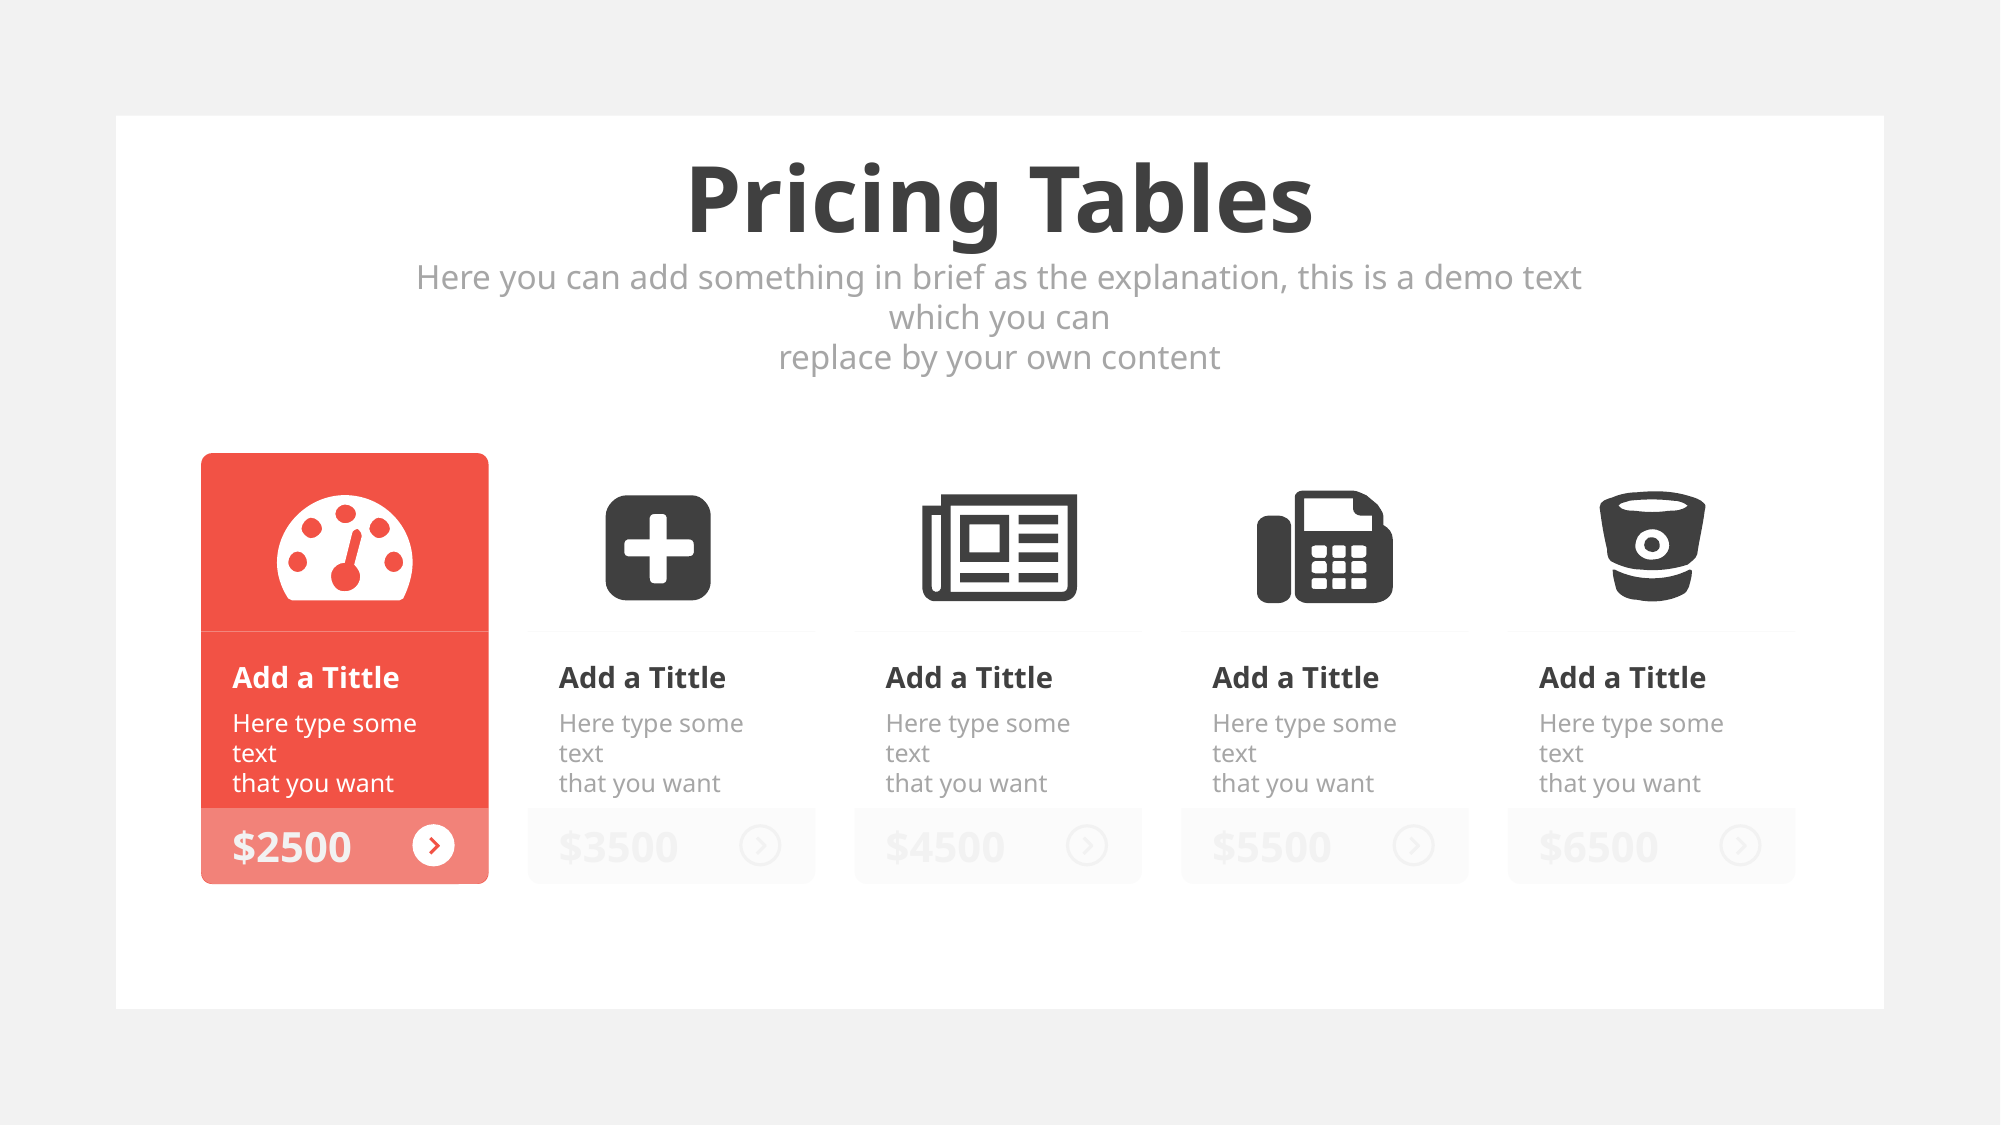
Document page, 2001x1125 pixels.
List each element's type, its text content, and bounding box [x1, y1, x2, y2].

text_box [201, 453, 489, 885]
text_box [854, 453, 1142, 885]
text_box Here you can add something in brief as the explanation, this is a demo text which you can replace by your own content [361, 249, 1639, 384]
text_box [1507, 453, 1796, 885]
text_box Pricing Tables [639, 133, 1360, 249]
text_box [527, 453, 816, 885]
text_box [1181, 453, 1469, 885]
